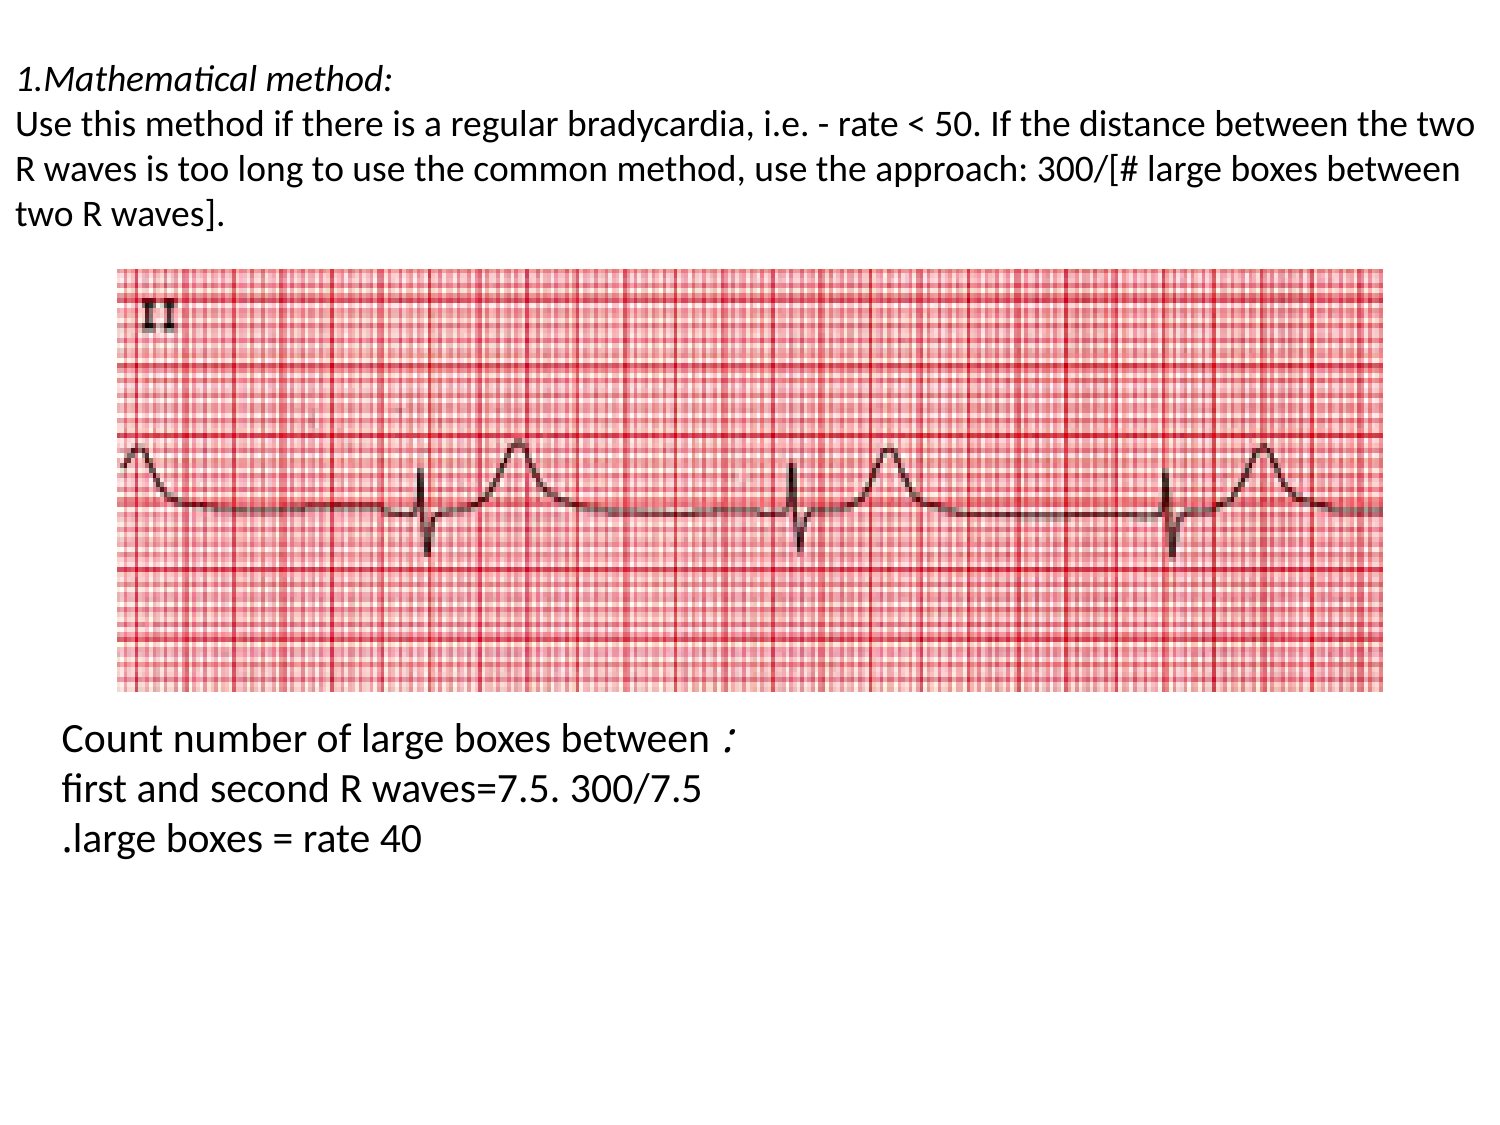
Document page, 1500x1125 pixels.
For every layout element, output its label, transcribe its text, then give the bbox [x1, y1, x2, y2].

text_box : Count number of large boxes between first and second R waves=7.5. 300/7.5 large boxes = rate 40. [46, 703, 797, 868]
text_box Mathematical method: Use this method if there is a regular bradycardia, i.e. - rate < 50. If the distance between the two R waves is too long to use the common method, use the approach: 300/[# large boxes between two R waves]. [0, 1, 1500, 287]
picture [116, 269, 1383, 692]
